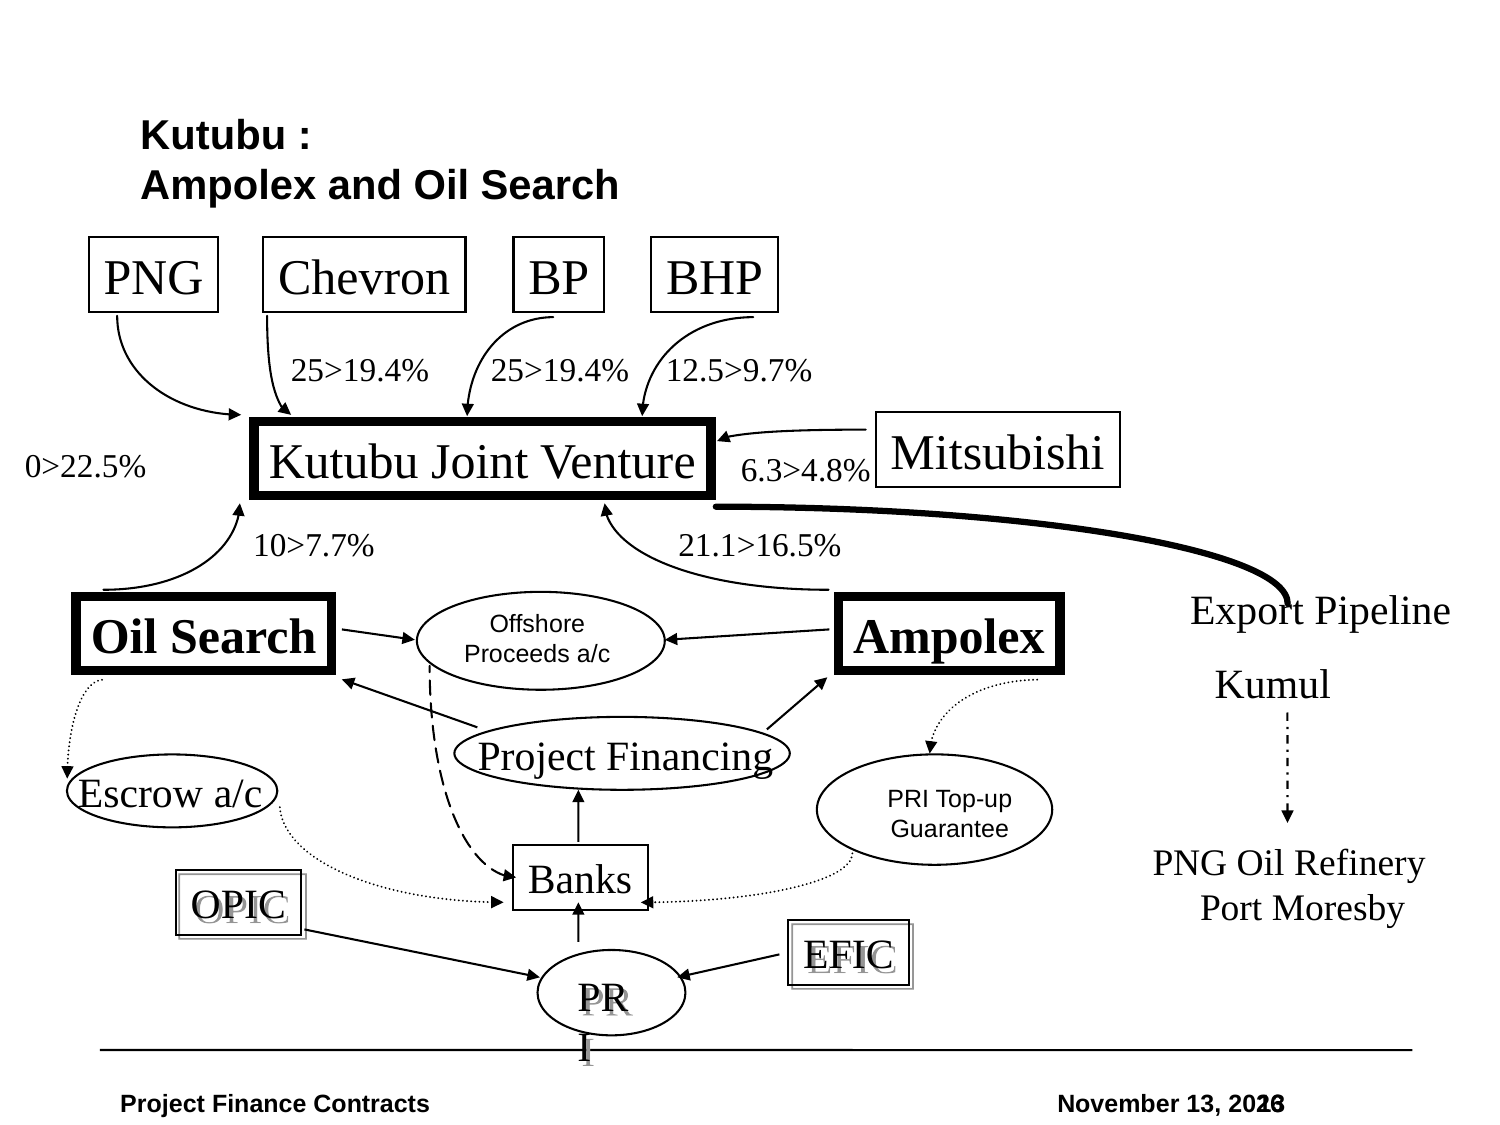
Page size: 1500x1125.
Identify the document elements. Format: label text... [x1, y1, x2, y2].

text_box [636, 378, 650, 417]
text_box [544, 716, 700, 721]
text_box [766, 677, 828, 730]
text_box Oil Search [76, 596, 332, 671]
text_box [640, 853, 853, 909]
text_box Kumul [1199, 650, 1346, 715]
text_box [717, 429, 867, 442]
text_box [117, 315, 242, 421]
text_box [854, 850, 1015, 865]
text_box OPIC [175, 870, 301, 935]
text_box [925, 679, 1042, 754]
text_box Kutubu Joint Venture [253, 421, 711, 496]
text_box Escrow a/c [63, 772, 122, 824]
text_box [496, 317, 554, 340]
text_box [572, 789, 585, 842]
text_box Export Pipeline [1175, 575, 1500, 640]
text_box Escrow a/c [222, 793, 278, 824]
text_box 10>7.7% [238, 515, 390, 571]
text_box [517, 675, 630, 690]
text_box Offshore Proceeds a/c [399, 599, 675, 675]
text_box [304, 929, 540, 981]
text_box [341, 677, 431, 712]
text_box [680, 317, 754, 340]
text_box [267, 315, 292, 393]
text_box Ampolex [838, 604, 1060, 671]
text_box [1281, 810, 1294, 823]
text_box [684, 571, 715, 579]
text_box Banks [513, 845, 648, 910]
text_box Project Financing [517, 721, 789, 786]
text_box [677, 954, 780, 981]
text_box [429, 675, 517, 882]
text_box [103, 503, 245, 590]
text_box 6.3>4.8% [726, 440, 886, 496]
text_box 25>19.4% [475, 340, 645, 396]
text_box Escrow a/c [224, 758, 278, 789]
text_box BP [513, 237, 605, 312]
text_box [675, 629, 830, 646]
text_box [61, 679, 104, 779]
text_box PNG Oil Refinery Port Moresby [1137, 830, 1479, 935]
text_box [572, 902, 585, 942]
text_box PRI Top-up Guarantee [837, 774, 1063, 850]
text_box PRI [562, 962, 657, 1077]
text_box [279, 803, 504, 909]
text_box [537, 949, 686, 1025]
text_box [547, 786, 697, 790]
text_box [715, 506, 1263, 604]
text_box [461, 373, 554, 417]
text_box EFIC [788, 920, 909, 985]
text_box [844, 754, 1025, 774]
text_box PNG [88, 237, 219, 312]
text_box 0>22.5% [10, 437, 162, 492]
text_box 12.5>9.7% [650, 340, 828, 436]
text_box [476, 591, 606, 599]
text_box BHP [651, 237, 778, 312]
text_box Mitsubishi [875, 412, 1120, 487]
text_box 25>19.4% [275, 340, 445, 396]
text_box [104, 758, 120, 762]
text_box [276, 396, 292, 415]
title Kutubu : Ampolex and Oil Search [124, 99, 1288, 226]
text_box [816, 778, 837, 841]
text_box Chevron [263, 237, 466, 312]
text_box 21.1>16.5% [663, 515, 715, 571]
text_box [600, 503, 829, 563]
text_box [66, 754, 278, 828]
